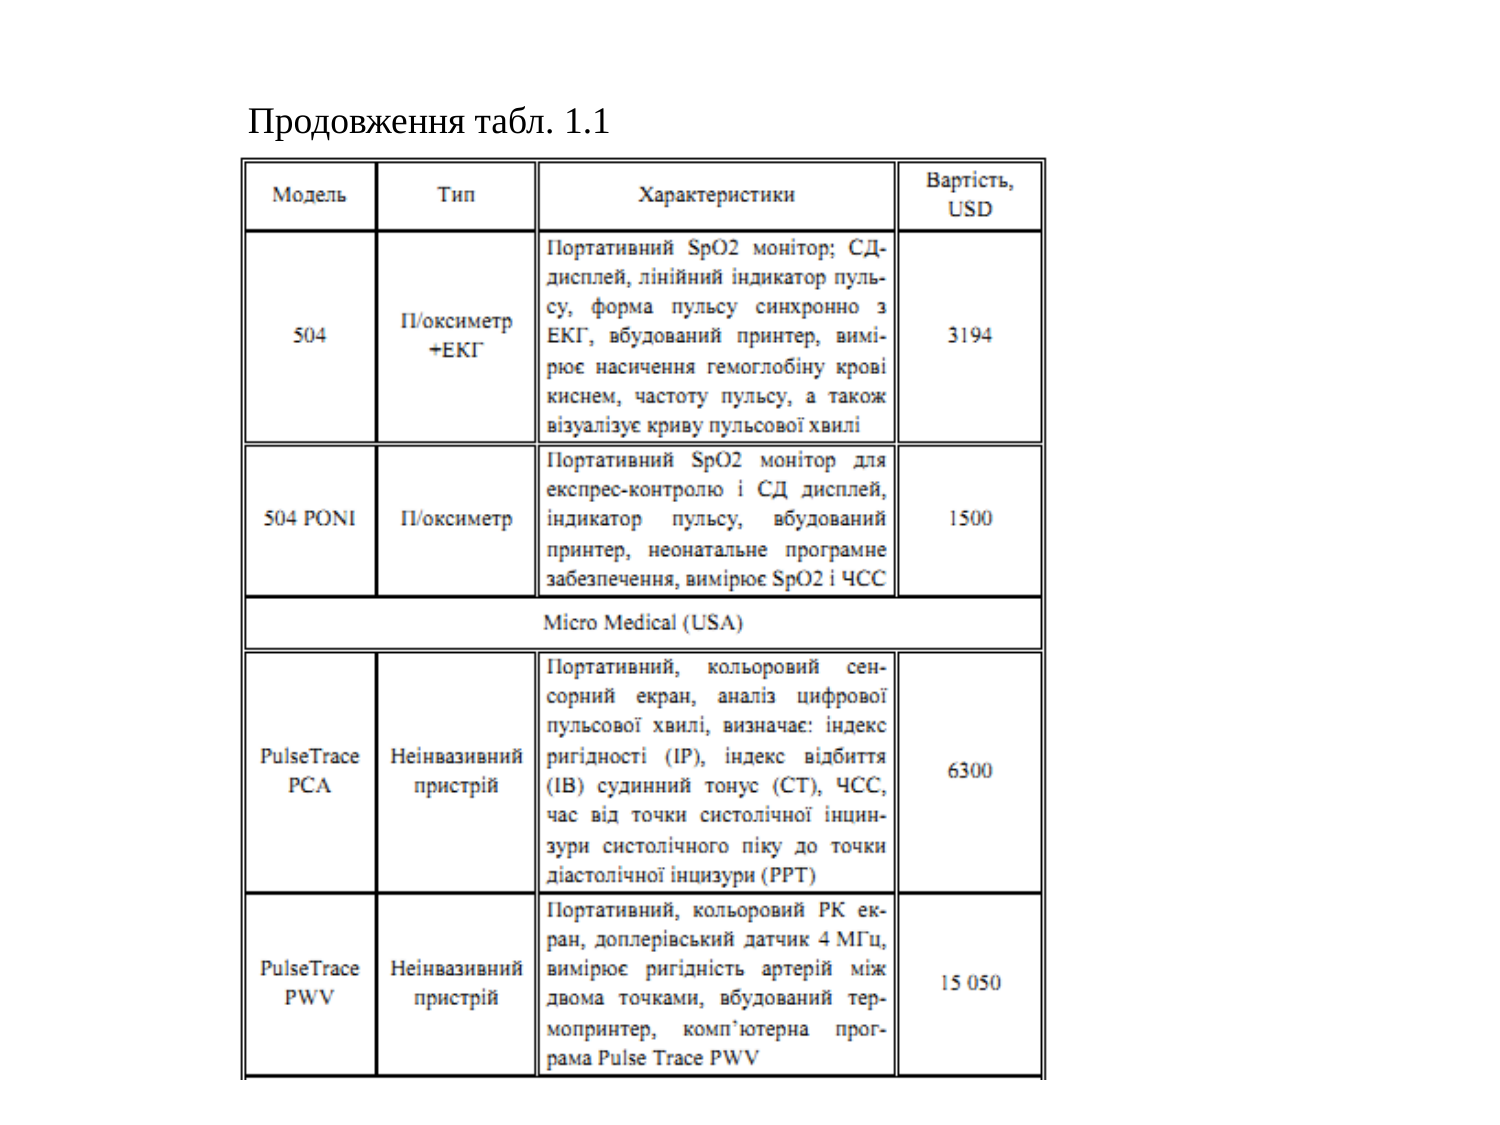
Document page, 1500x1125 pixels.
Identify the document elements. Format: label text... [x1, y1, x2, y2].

text_box Продовження табл. 1.1 [159, 66, 642, 149]
picture [232, 149, 1052, 1080]
